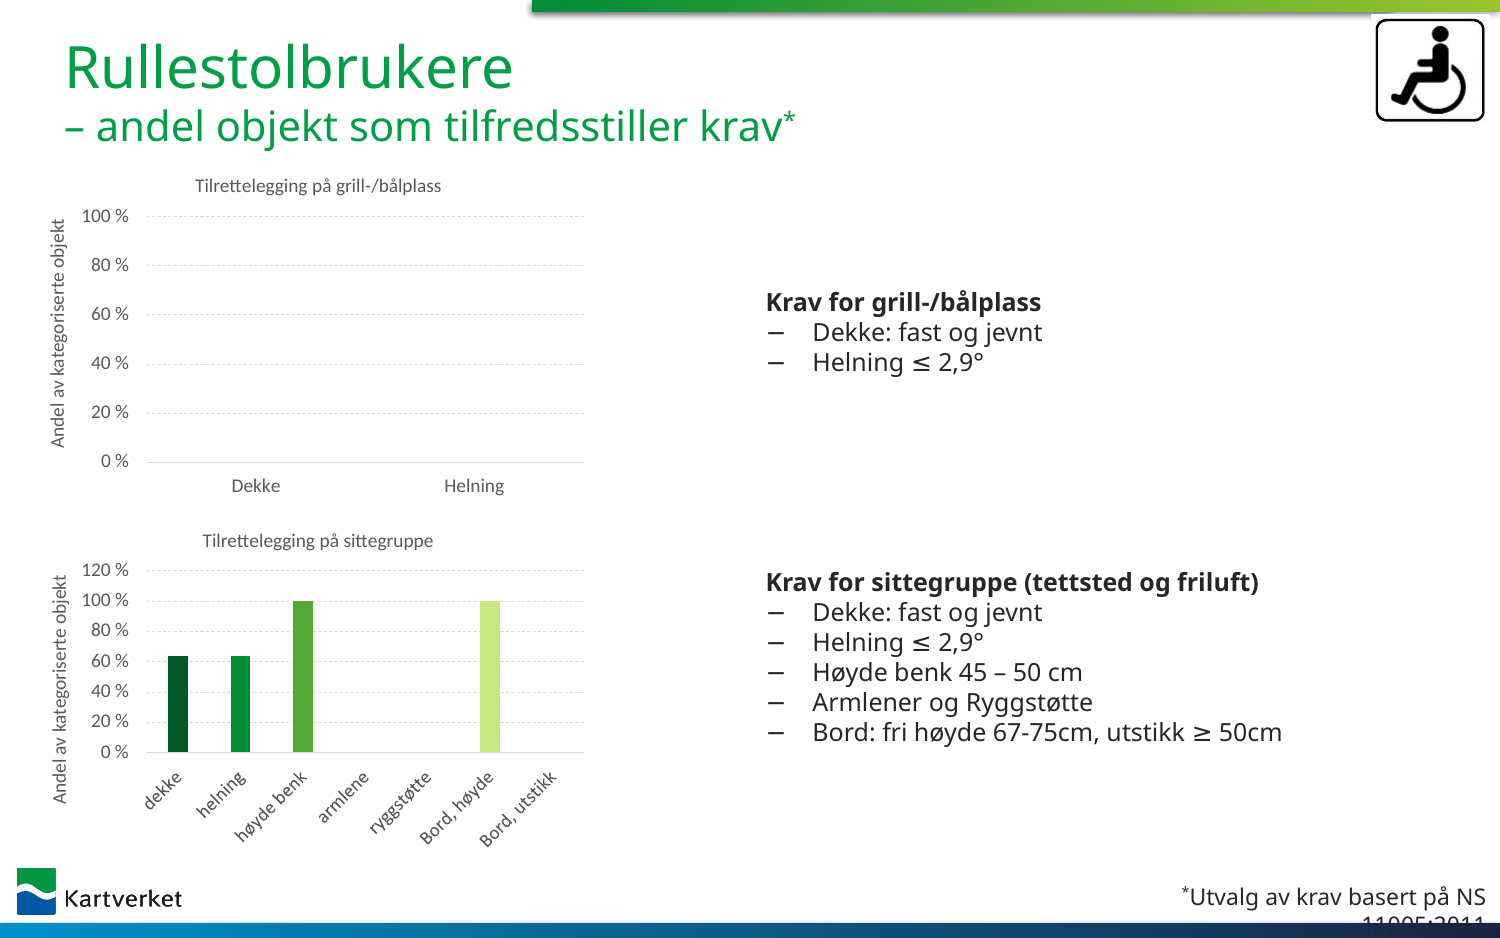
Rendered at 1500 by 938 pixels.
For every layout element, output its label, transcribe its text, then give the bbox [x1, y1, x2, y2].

picture [41, 520, 595, 859]
text_box Krav for sittegruppe (tettsted og friluft) Dekke: fast og jevnt Helning ≤ 2,9° Høyde benk 45 – 50 cm Armlener og Ryggstøtte Bord: fri høyde 67-75cm, utstikk ≥ 50cm [750, 559, 1500, 754]
picture [41, 166, 595, 505]
picture [1371, 13, 1491, 127]
text_box *Utvalg av krav basert på NS 11005:2011 [1068, 873, 1500, 938]
text_box Rullestolbrukere – andel objekt som tilfredsstiller krav* [49, 14, 1431, 158]
text_box Krav for grill-/bålplass Dekke: fast og jevnt Helning ≤ 2,9° [750, 279, 1452, 384]
